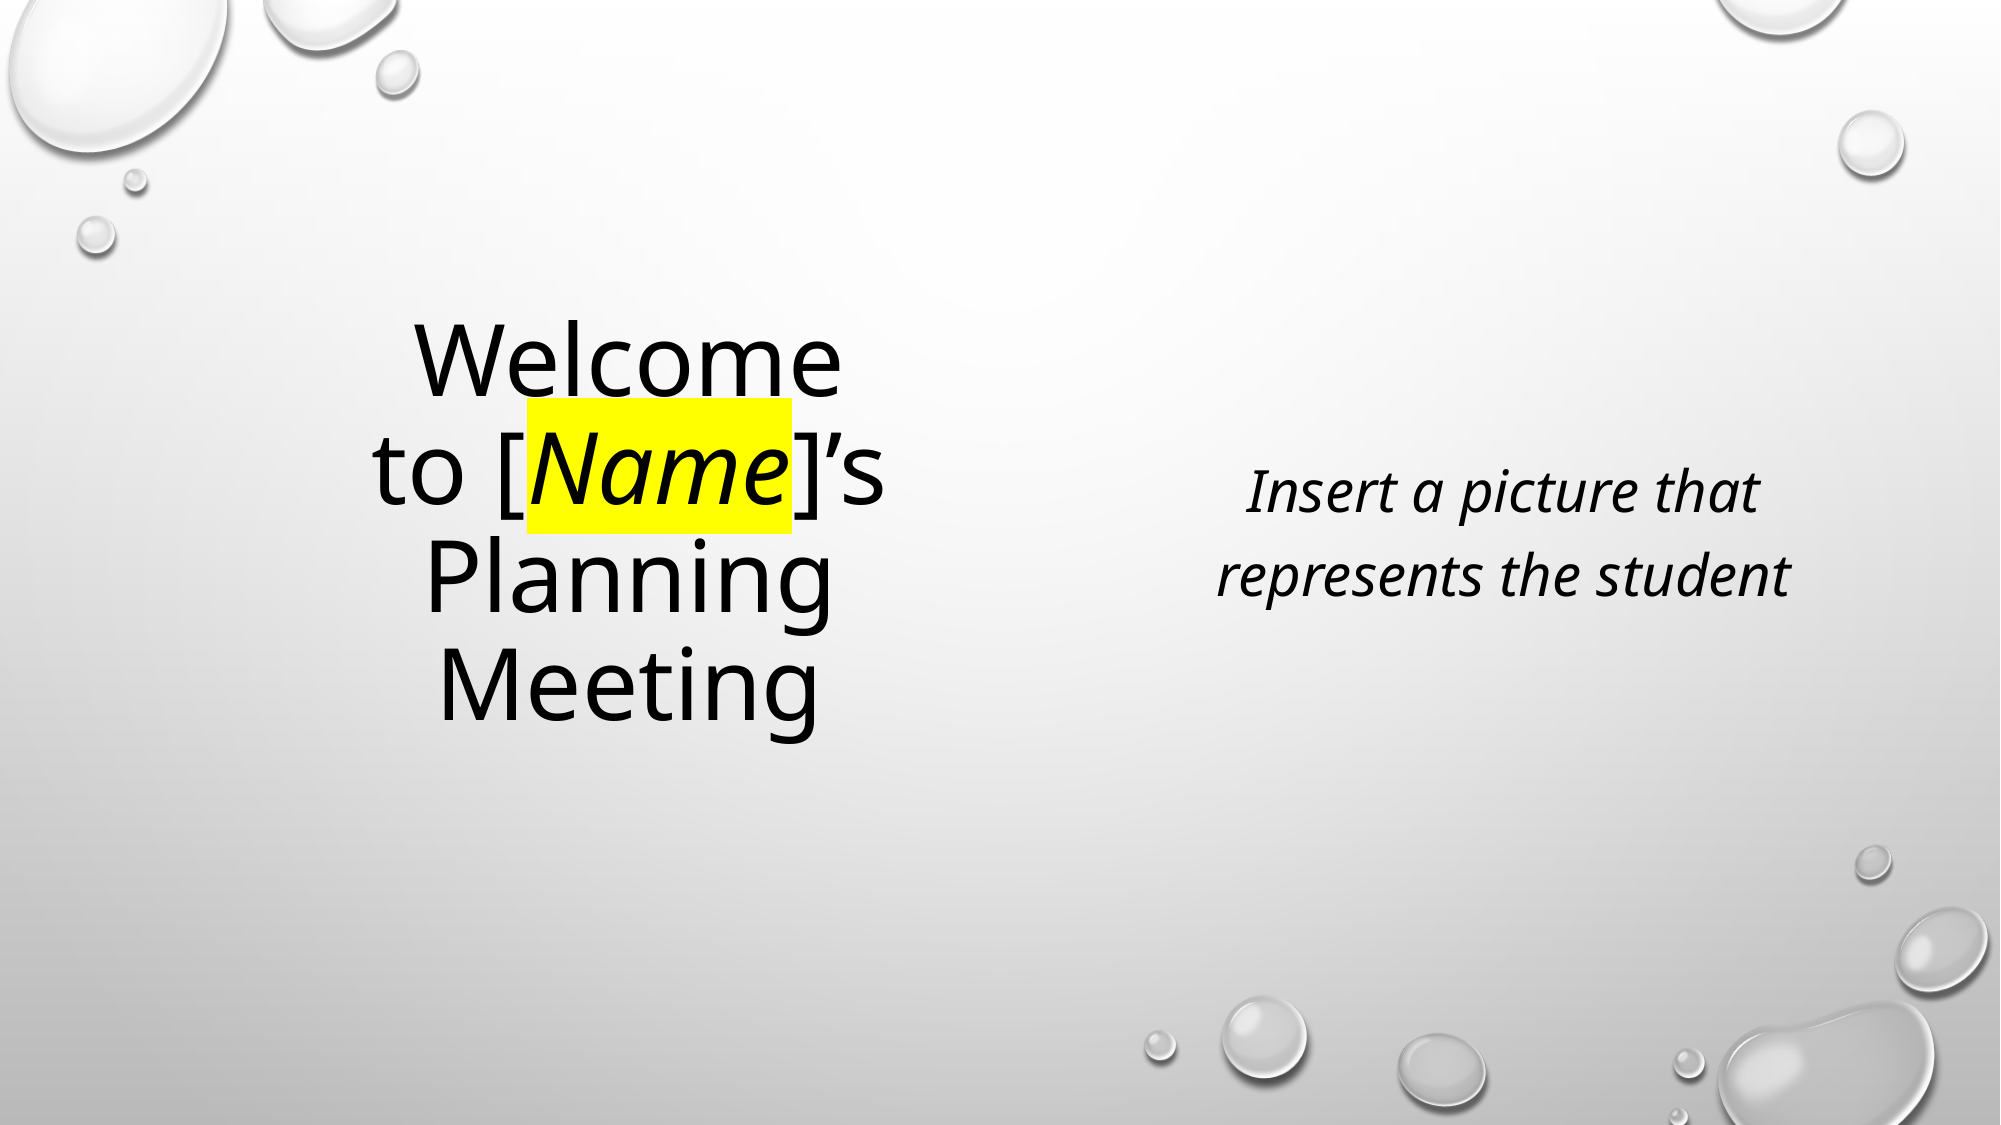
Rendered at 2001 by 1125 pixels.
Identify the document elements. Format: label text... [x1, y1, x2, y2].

title Welcome to [Name]’s Planning Meeting [339, 148, 920, 904]
picture [0, 0, 2000, 1125]
list Insert a picture that represents the student [1153, 432, 1854, 620]
